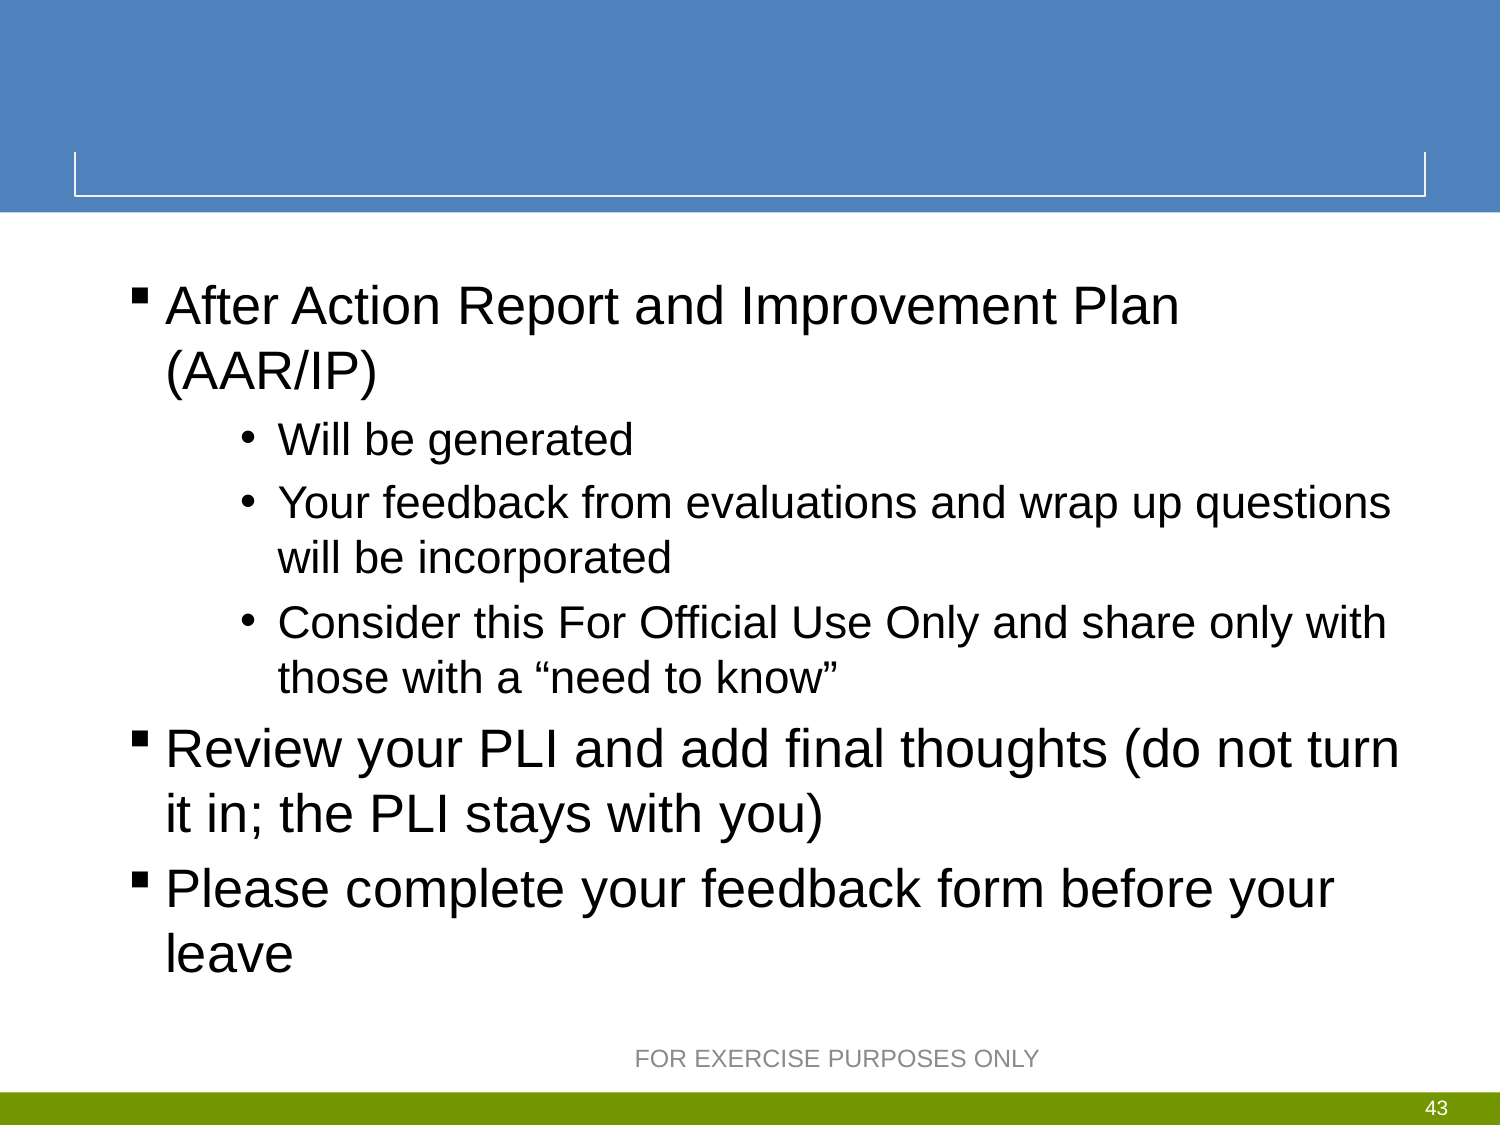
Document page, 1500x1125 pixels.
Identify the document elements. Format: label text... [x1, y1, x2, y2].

list After Action Report and Improvement Plan (AAR/IP) Will be generated Your feedback from evaluations and wrap up questions will be incorporated Consider this For Official Use Only and share only with those with a “need to know” Review your PLI and add final thoughts (do not turn it in; the PLI stays with you) Please complete your feedback form before your leave [74, 262, 1426, 1006]
footer FOR EXERCISE PURPOSES ONLY [512, 1042, 1163, 1103]
